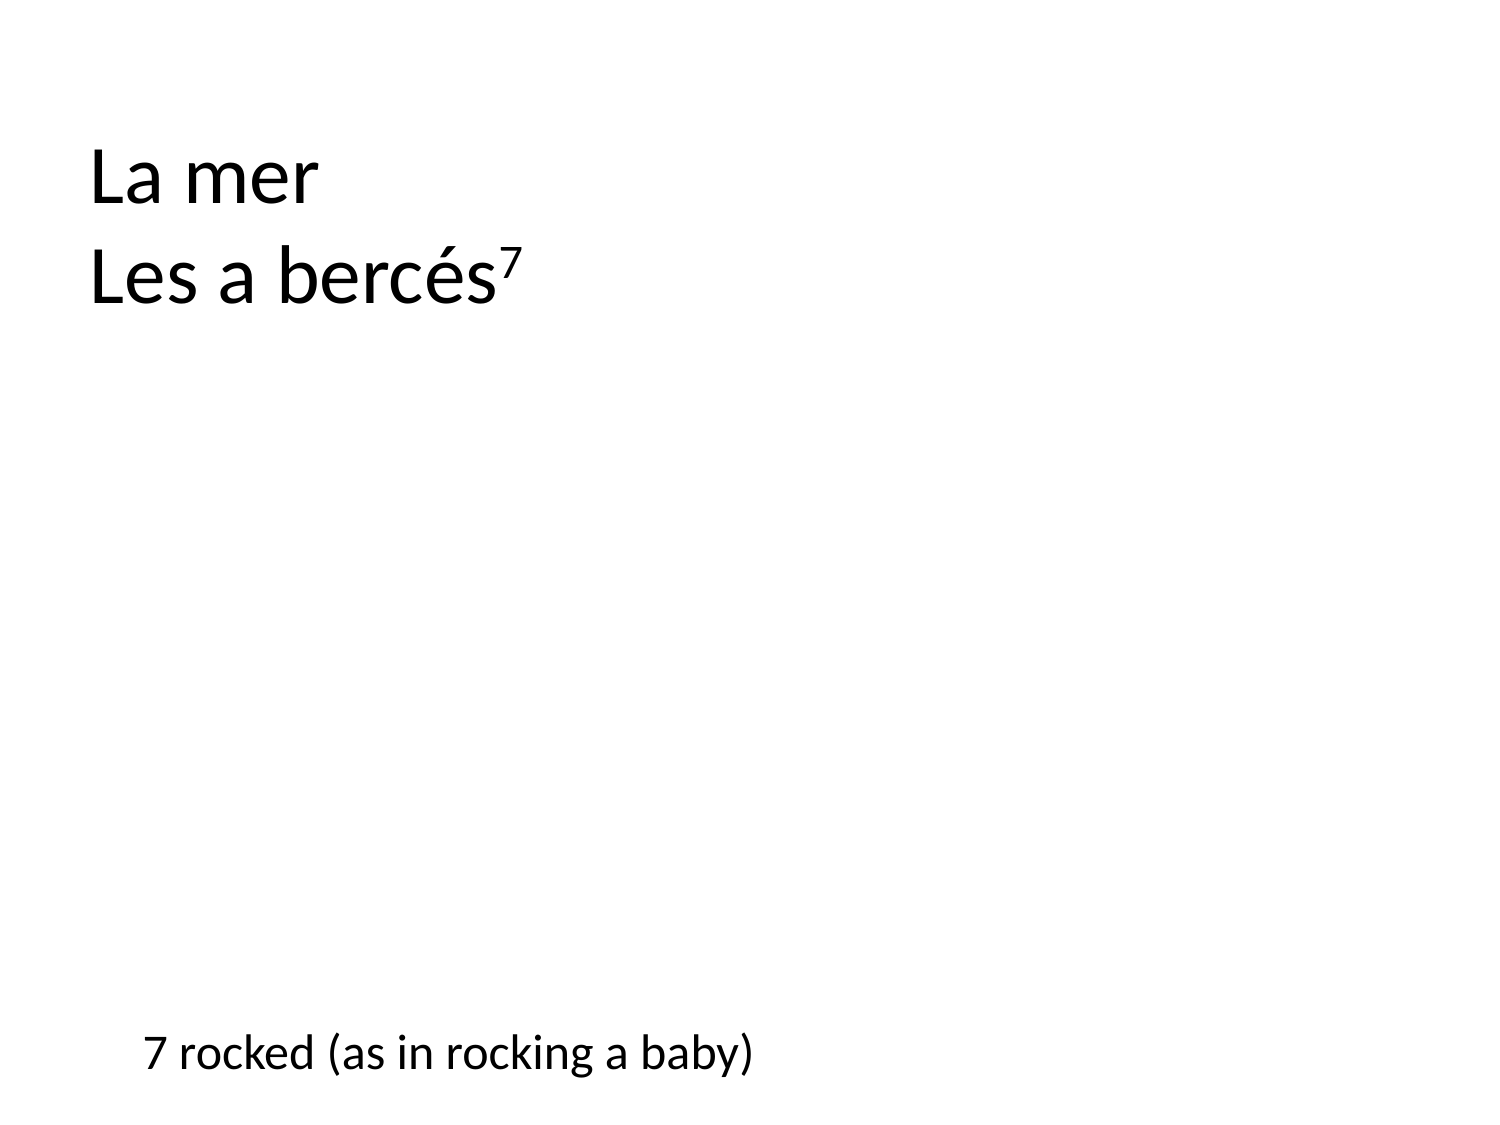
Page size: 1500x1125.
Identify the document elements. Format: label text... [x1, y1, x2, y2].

text_box La mer Les a bercés7 [75, 112, 1388, 528]
text_box 7 rocked (as in rocking a baby) [127, 1012, 770, 1088]
